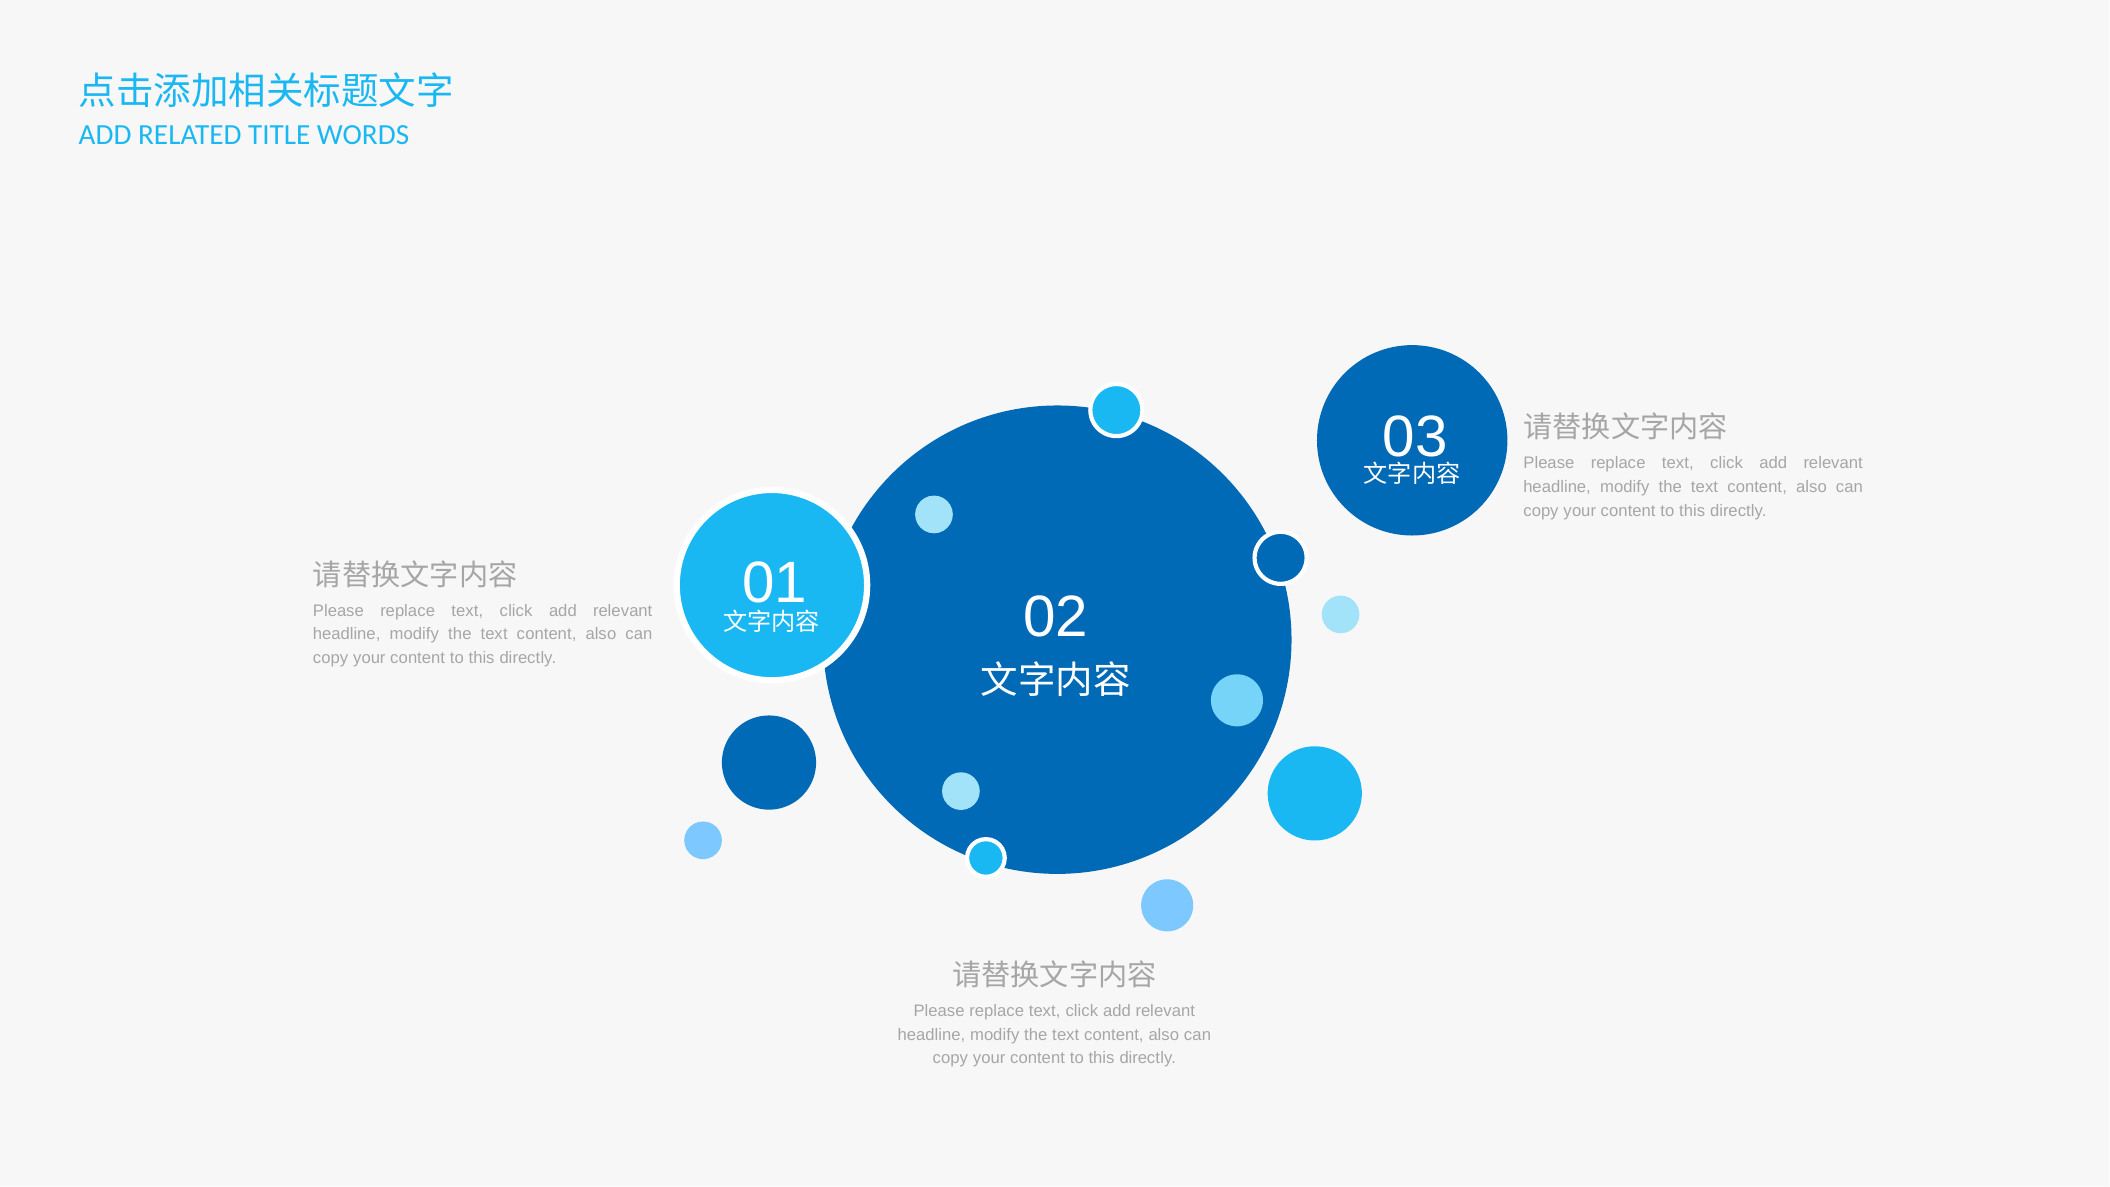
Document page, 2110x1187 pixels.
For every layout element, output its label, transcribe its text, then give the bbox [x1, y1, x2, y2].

text_box Please replace text, click add relevant headline, modify the text content, also can copy your content to this directly. [884, 995, 1225, 1068]
text_box 请替换文字内容 [312, 549, 571, 592]
text_box 点击添加相关标题文字 [62, 59, 470, 121]
text_box 请替换文字内容 [925, 949, 1184, 992]
text_box Please replace text, click add relevant headline, modify the text content, also can copy your content to this directly. [1523, 447, 1864, 520]
text_box ADD RELATED TITLE WORDS [62, 107, 426, 159]
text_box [676, 345, 1508, 932]
text_box 请替换文字内容 [1523, 401, 1781, 444]
text_box Please replace text, click add relevant headline, modify the text content, also can copy your content to this directly. [312, 595, 653, 668]
